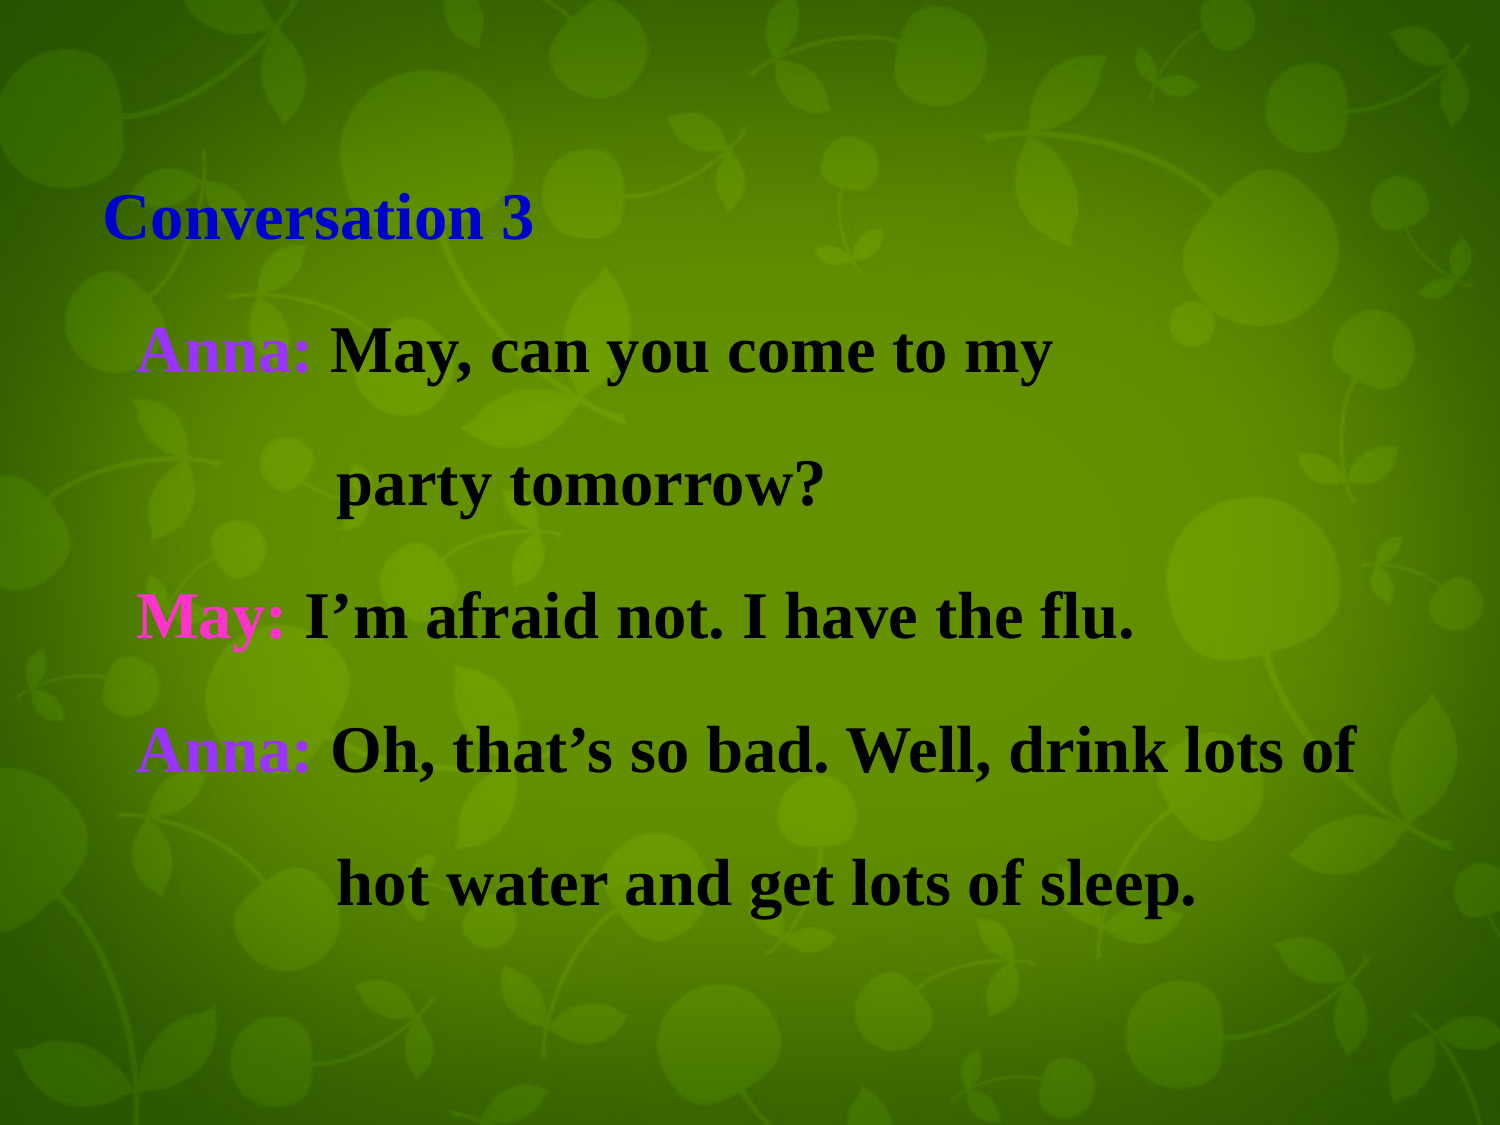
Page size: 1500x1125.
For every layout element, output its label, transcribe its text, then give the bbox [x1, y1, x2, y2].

text_box Conversation 3 Anna: May, can you come to my party tomorrow? May: I’m afraid not. I have the flu. Anna: Oh, that’s so bad. Well, drink lots of hot water and get lots of sleep. [87, 125, 1395, 740]
picture [0, 0, 1500, 1125]
